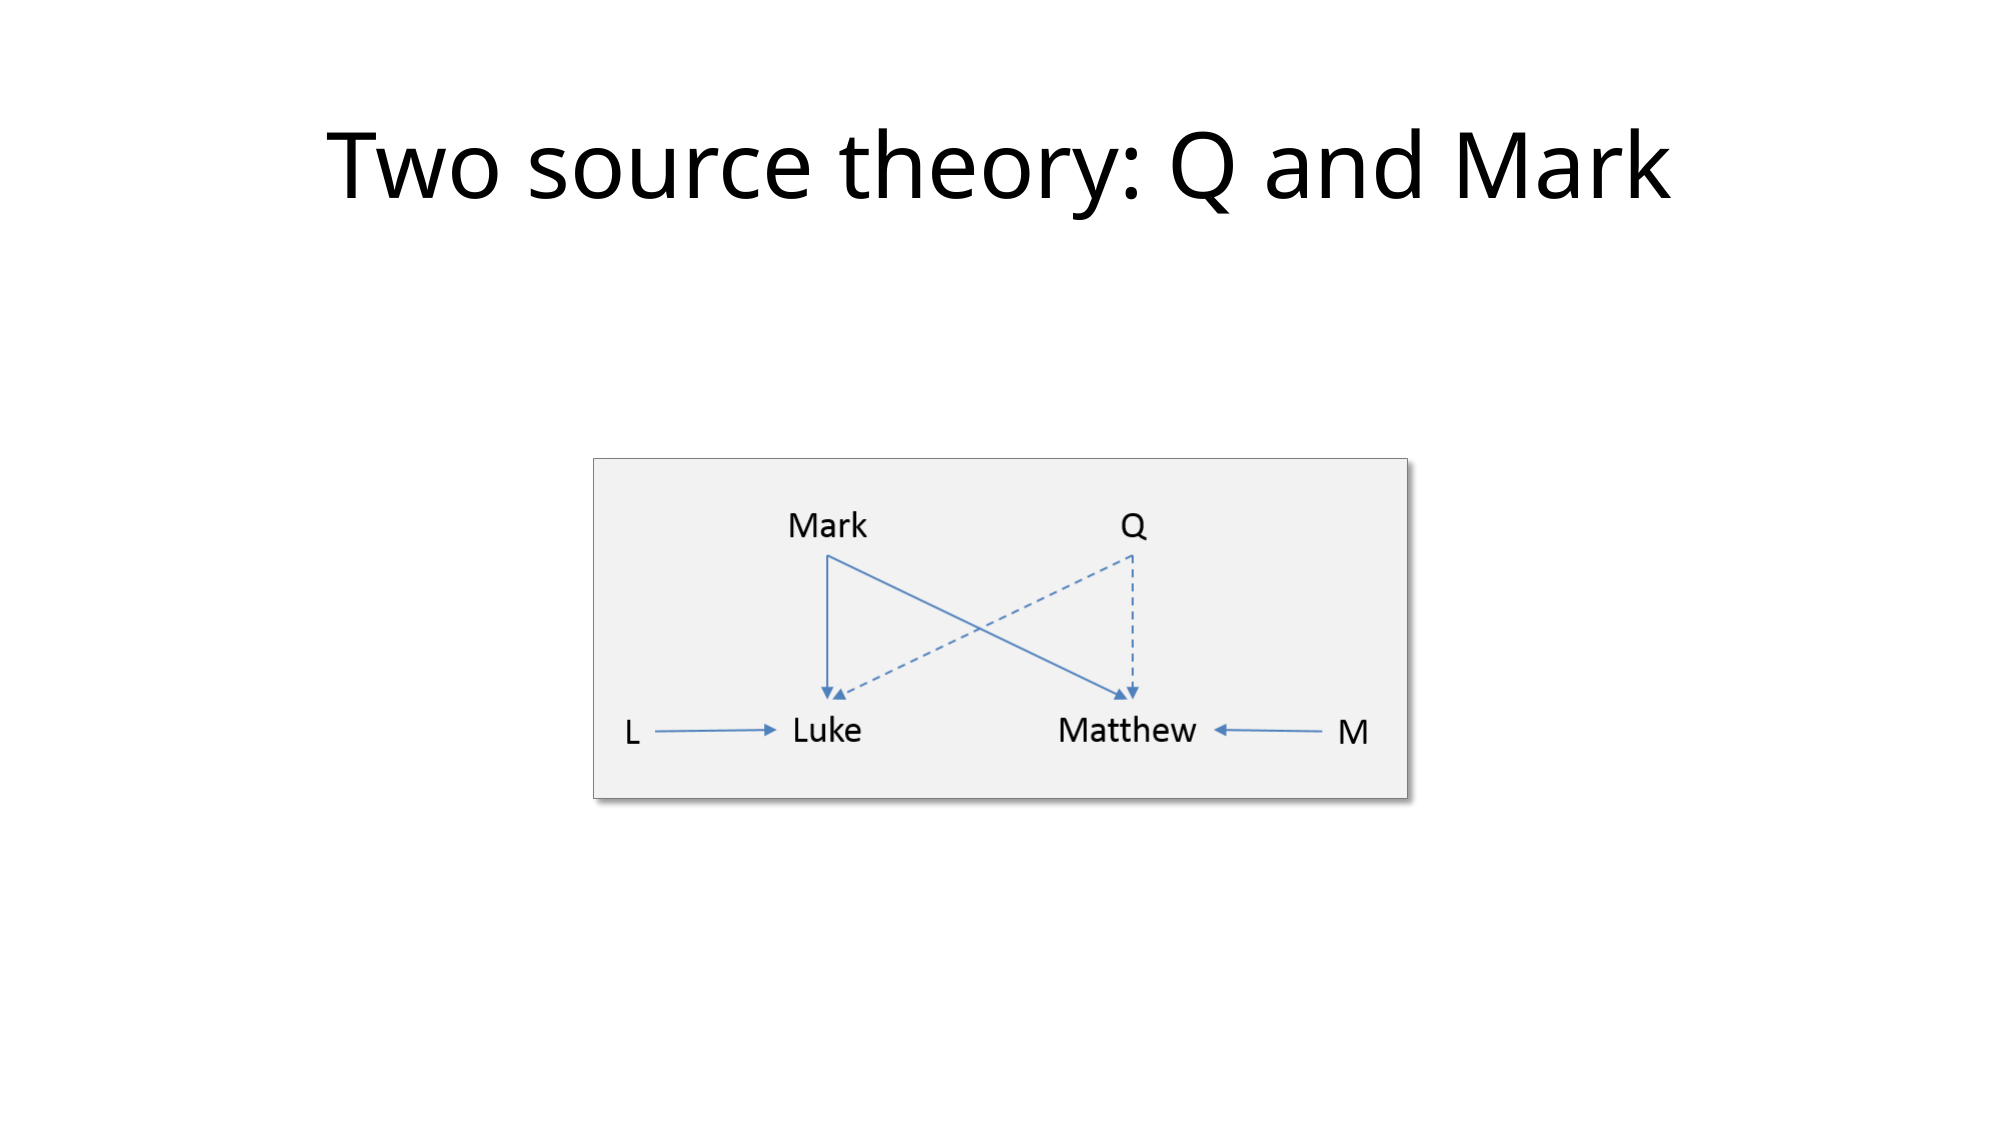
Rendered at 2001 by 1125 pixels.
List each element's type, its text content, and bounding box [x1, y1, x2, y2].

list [589, 454, 1421, 812]
title Two source theory: Q and Mark [137, 59, 1863, 278]
